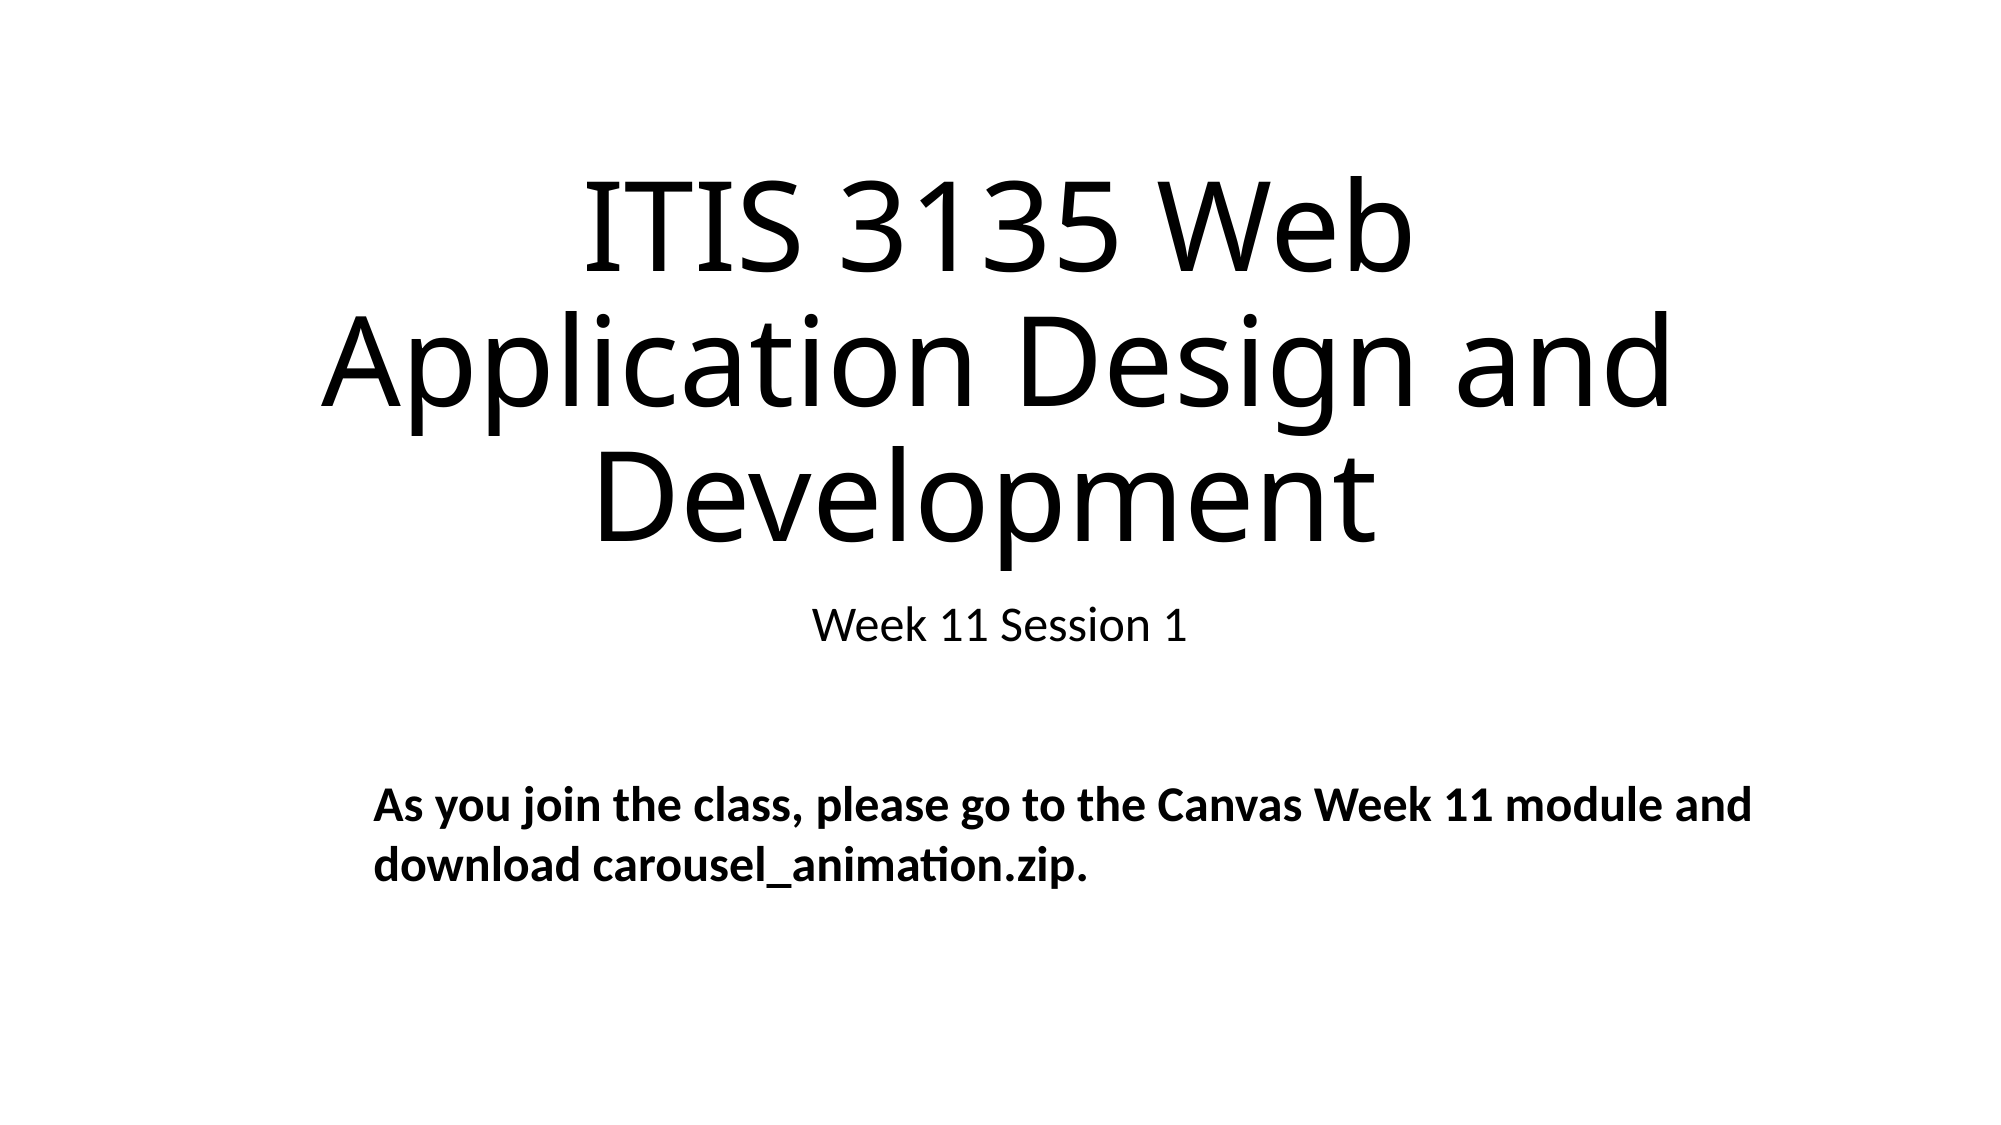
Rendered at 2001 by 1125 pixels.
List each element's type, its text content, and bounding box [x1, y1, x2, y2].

title ITIS 3135 Web Application Design and Development [249, 184, 1750, 576]
text_box As you join the class, please go to the Canvas Week 11 module and download carousel_animation.zip. [358, 764, 1769, 899]
subtitle Week 11 Session 1 [249, 590, 1750, 682]
